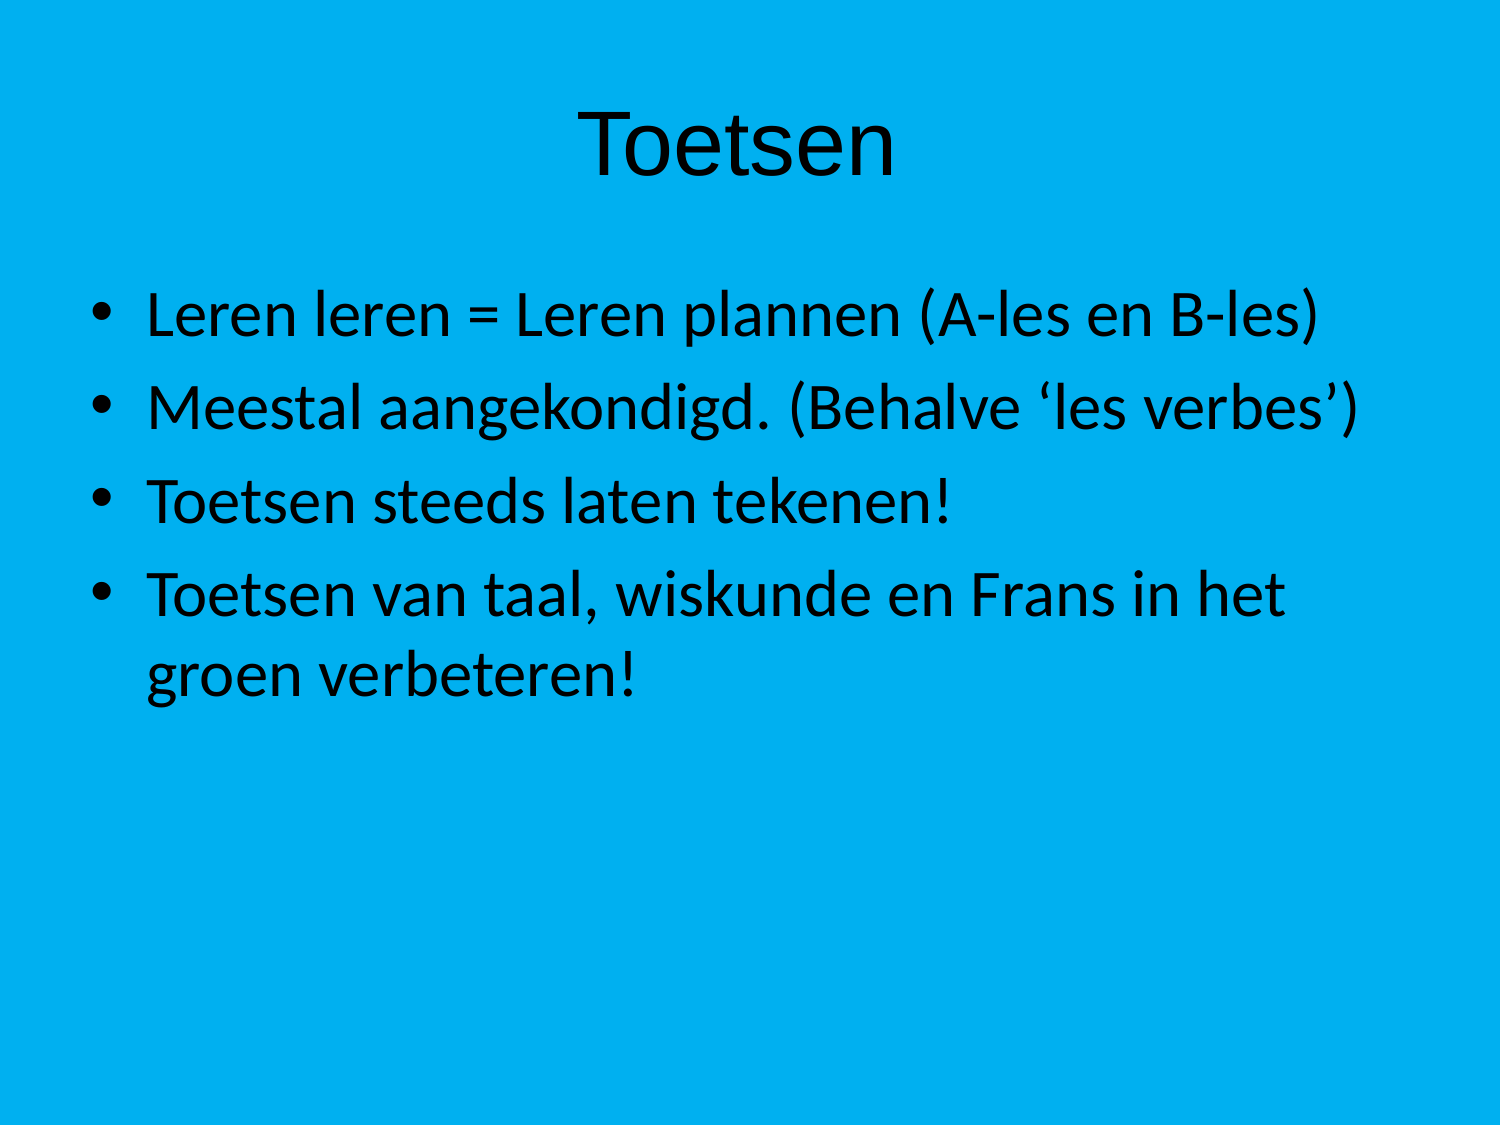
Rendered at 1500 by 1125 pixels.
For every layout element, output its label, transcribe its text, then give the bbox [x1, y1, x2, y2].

list Leren leren = Leren plannen (A-les en B-les) Meestal aangekondigd. (Behalve ‘les verbes’) Toetsen steeds laten tekenen! Toetsen van taal, wiskunde en Frans in het groen verbeteren! [75, 262, 1425, 1005]
title Toetsen [75, 45, 1425, 233]
